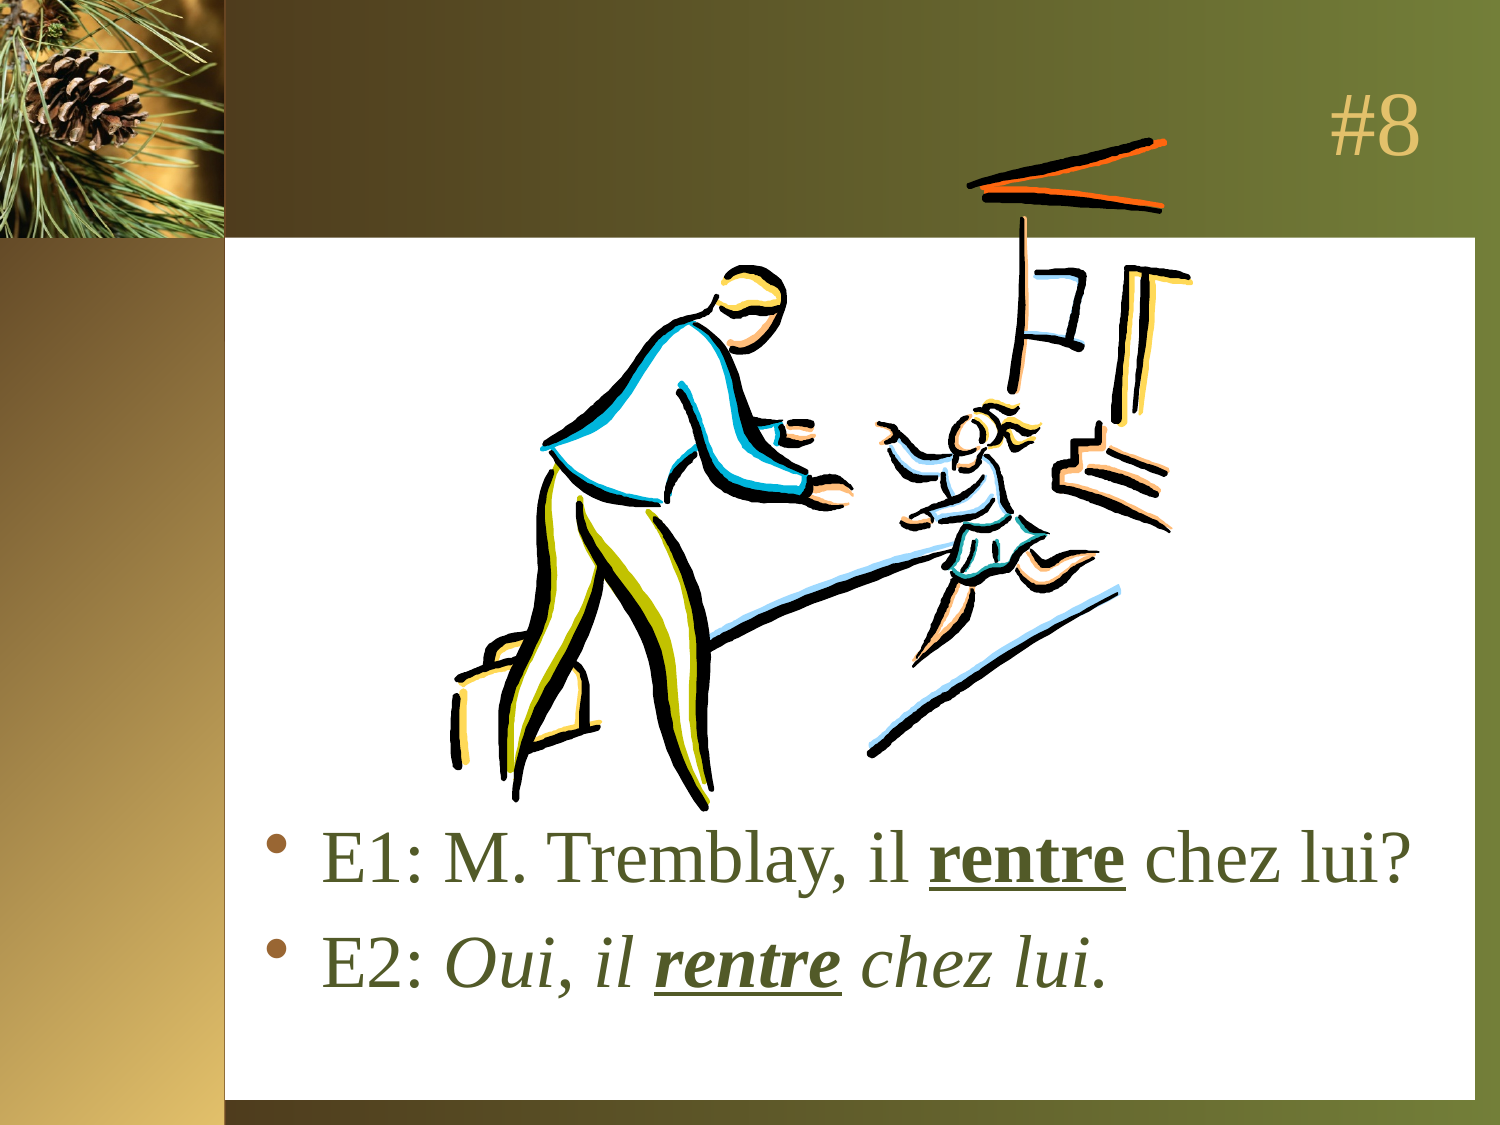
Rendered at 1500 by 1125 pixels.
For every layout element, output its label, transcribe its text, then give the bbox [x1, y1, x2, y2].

picture [449, 137, 1194, 812]
list E1: M. Tremblay, il rentre chez lui? E2: Oui, il rentre chez lui. [249, 799, 1438, 1063]
title #8 [249, 24, 1438, 213]
picture [0, 0, 224, 238]
